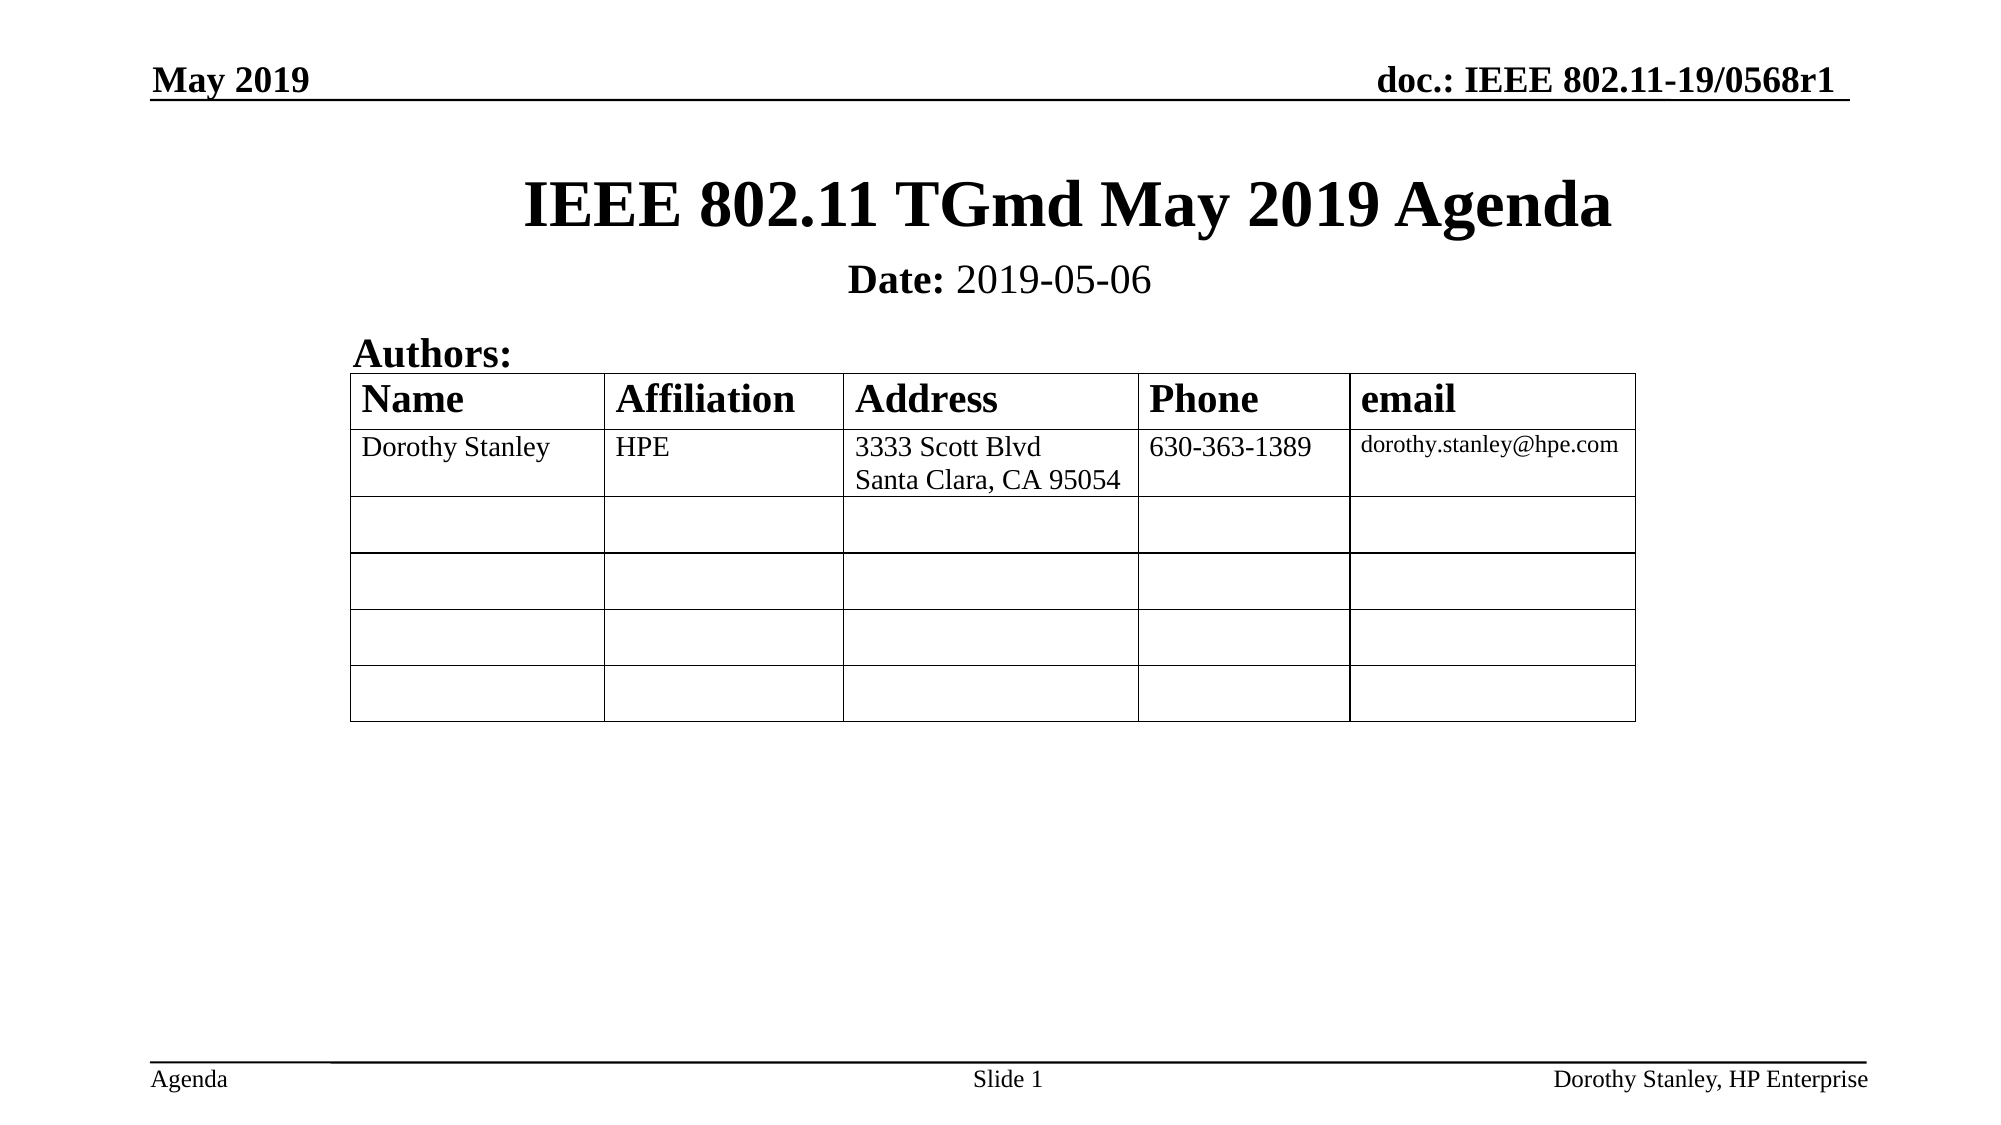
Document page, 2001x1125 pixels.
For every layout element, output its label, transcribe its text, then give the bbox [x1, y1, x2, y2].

footer Dorothy Stanley, HP Enterprise [1549, 1062, 1869, 1093]
list Date: 2019-05-06 [362, 249, 1638, 313]
title IEEE 802.11 TGmd May 2019 Agenda [362, 112, 1775, 288]
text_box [335, 372, 1665, 784]
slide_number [152, 54, 567, 100]
text_box Authors: [337, 318, 575, 371]
slide_number Slide 1 [972, 1062, 1044, 1093]
